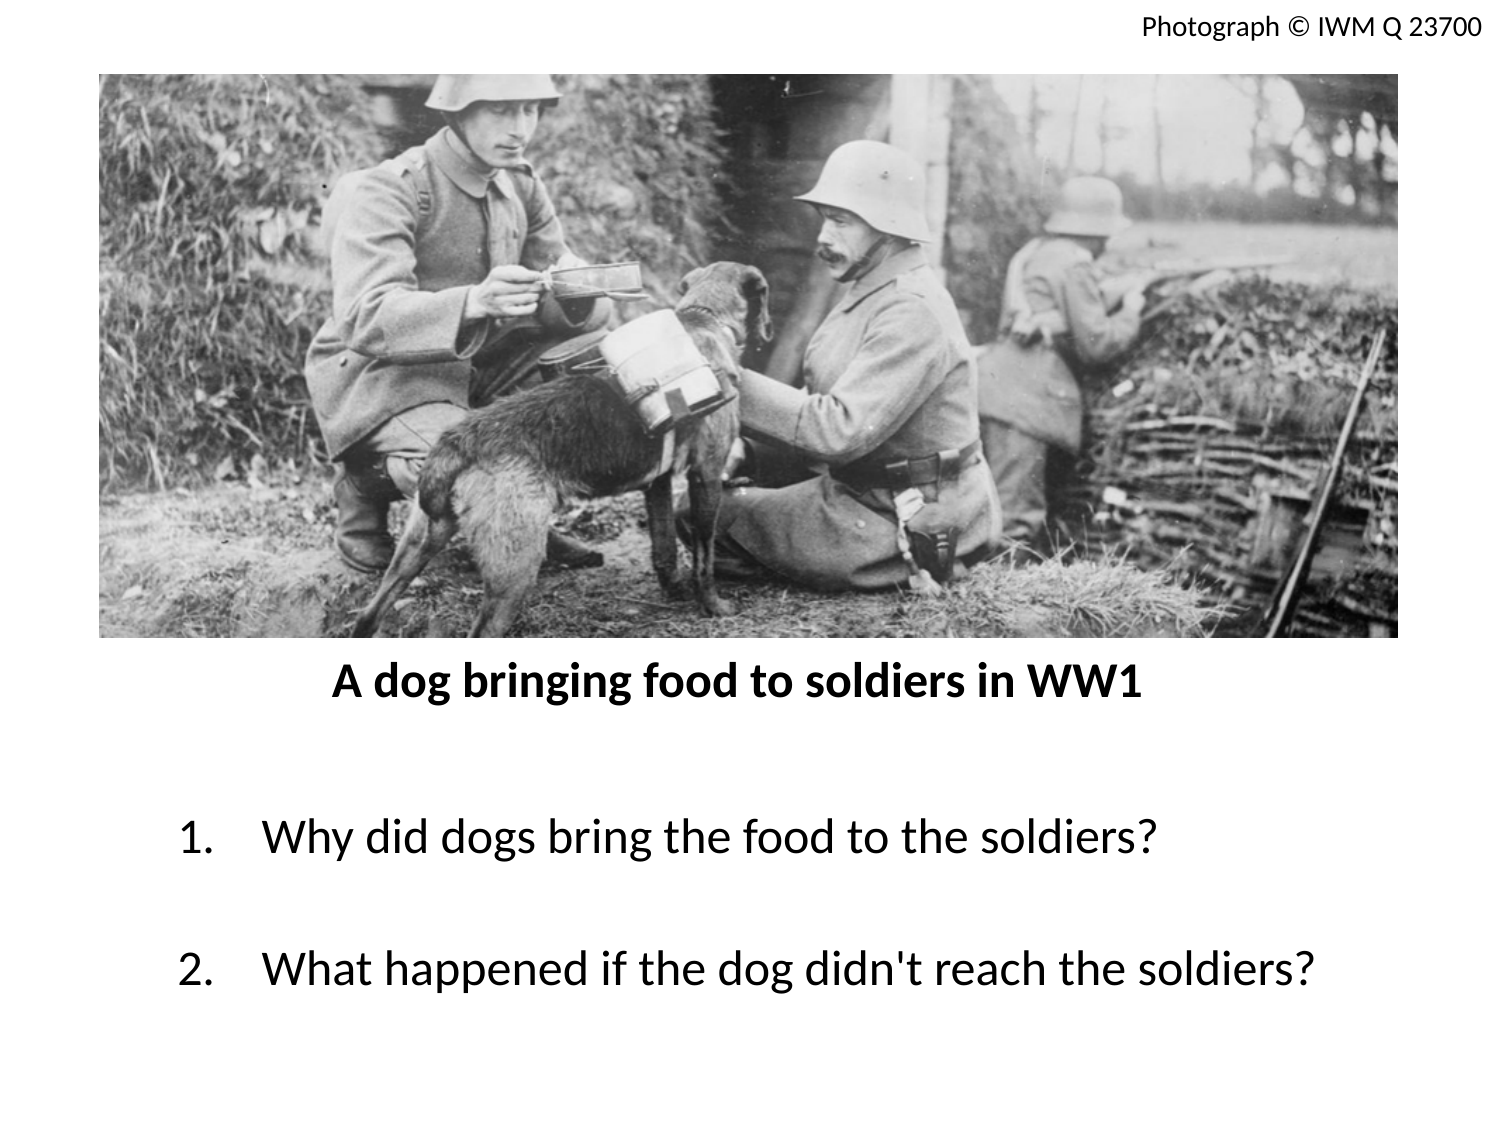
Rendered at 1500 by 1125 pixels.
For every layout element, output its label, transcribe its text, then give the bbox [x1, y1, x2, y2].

text_box Photograph © IWM Q 23700 [1127, 0, 1498, 50]
text_box Why did dogs bring the food to the soldiers? What happened if the dog didn't reach the soldiers? [162, 724, 1479, 1003]
picture [99, 74, 1398, 638]
subtitle A dog bringing food to soldiers in WW1 [112, 647, 1363, 715]
